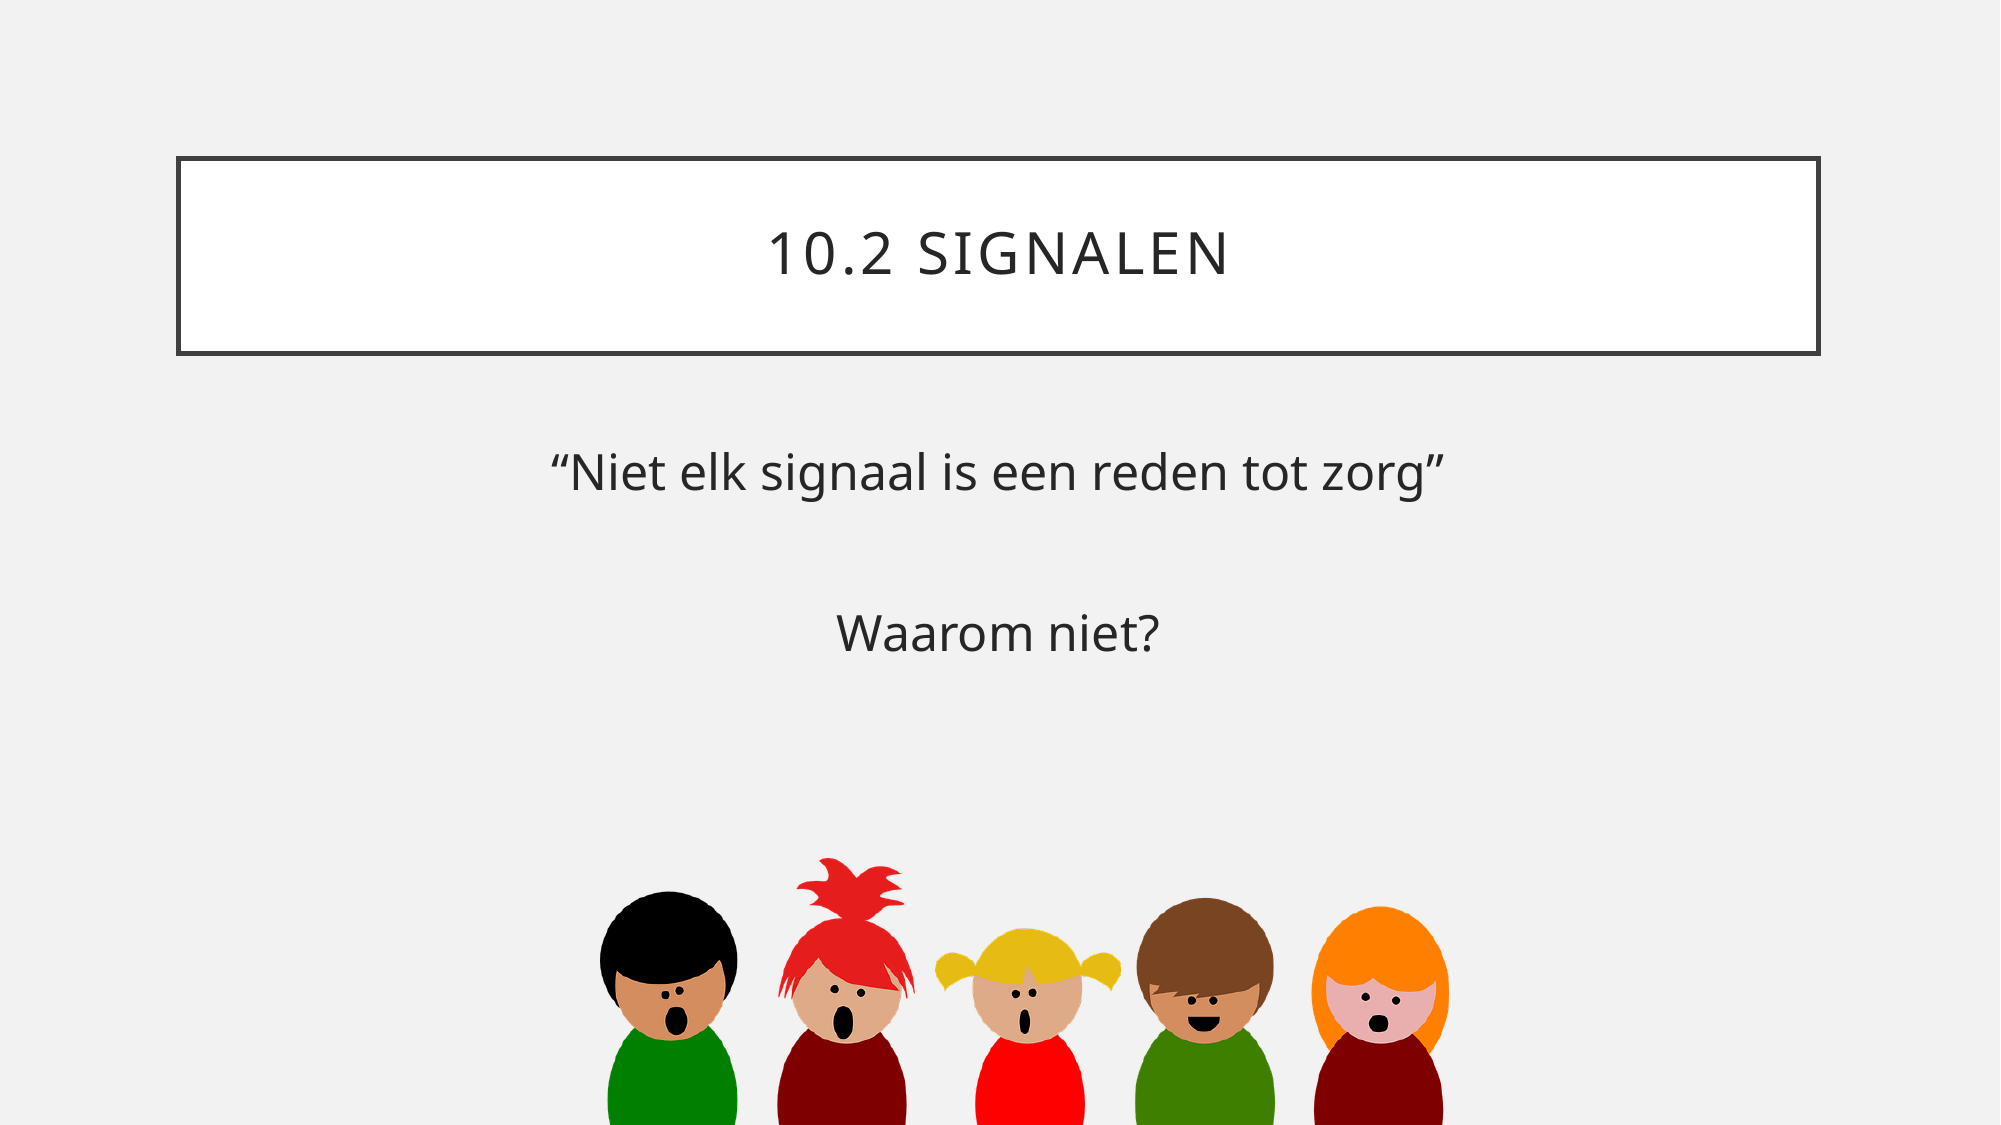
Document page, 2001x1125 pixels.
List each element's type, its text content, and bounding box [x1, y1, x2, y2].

list “Niet elk signaal is een reden tot zorg” Waarom niet? [178, 432, 1819, 1090]
title 10.2 Signalen [176, 156, 1821, 356]
picture [599, 779, 1449, 1125]
